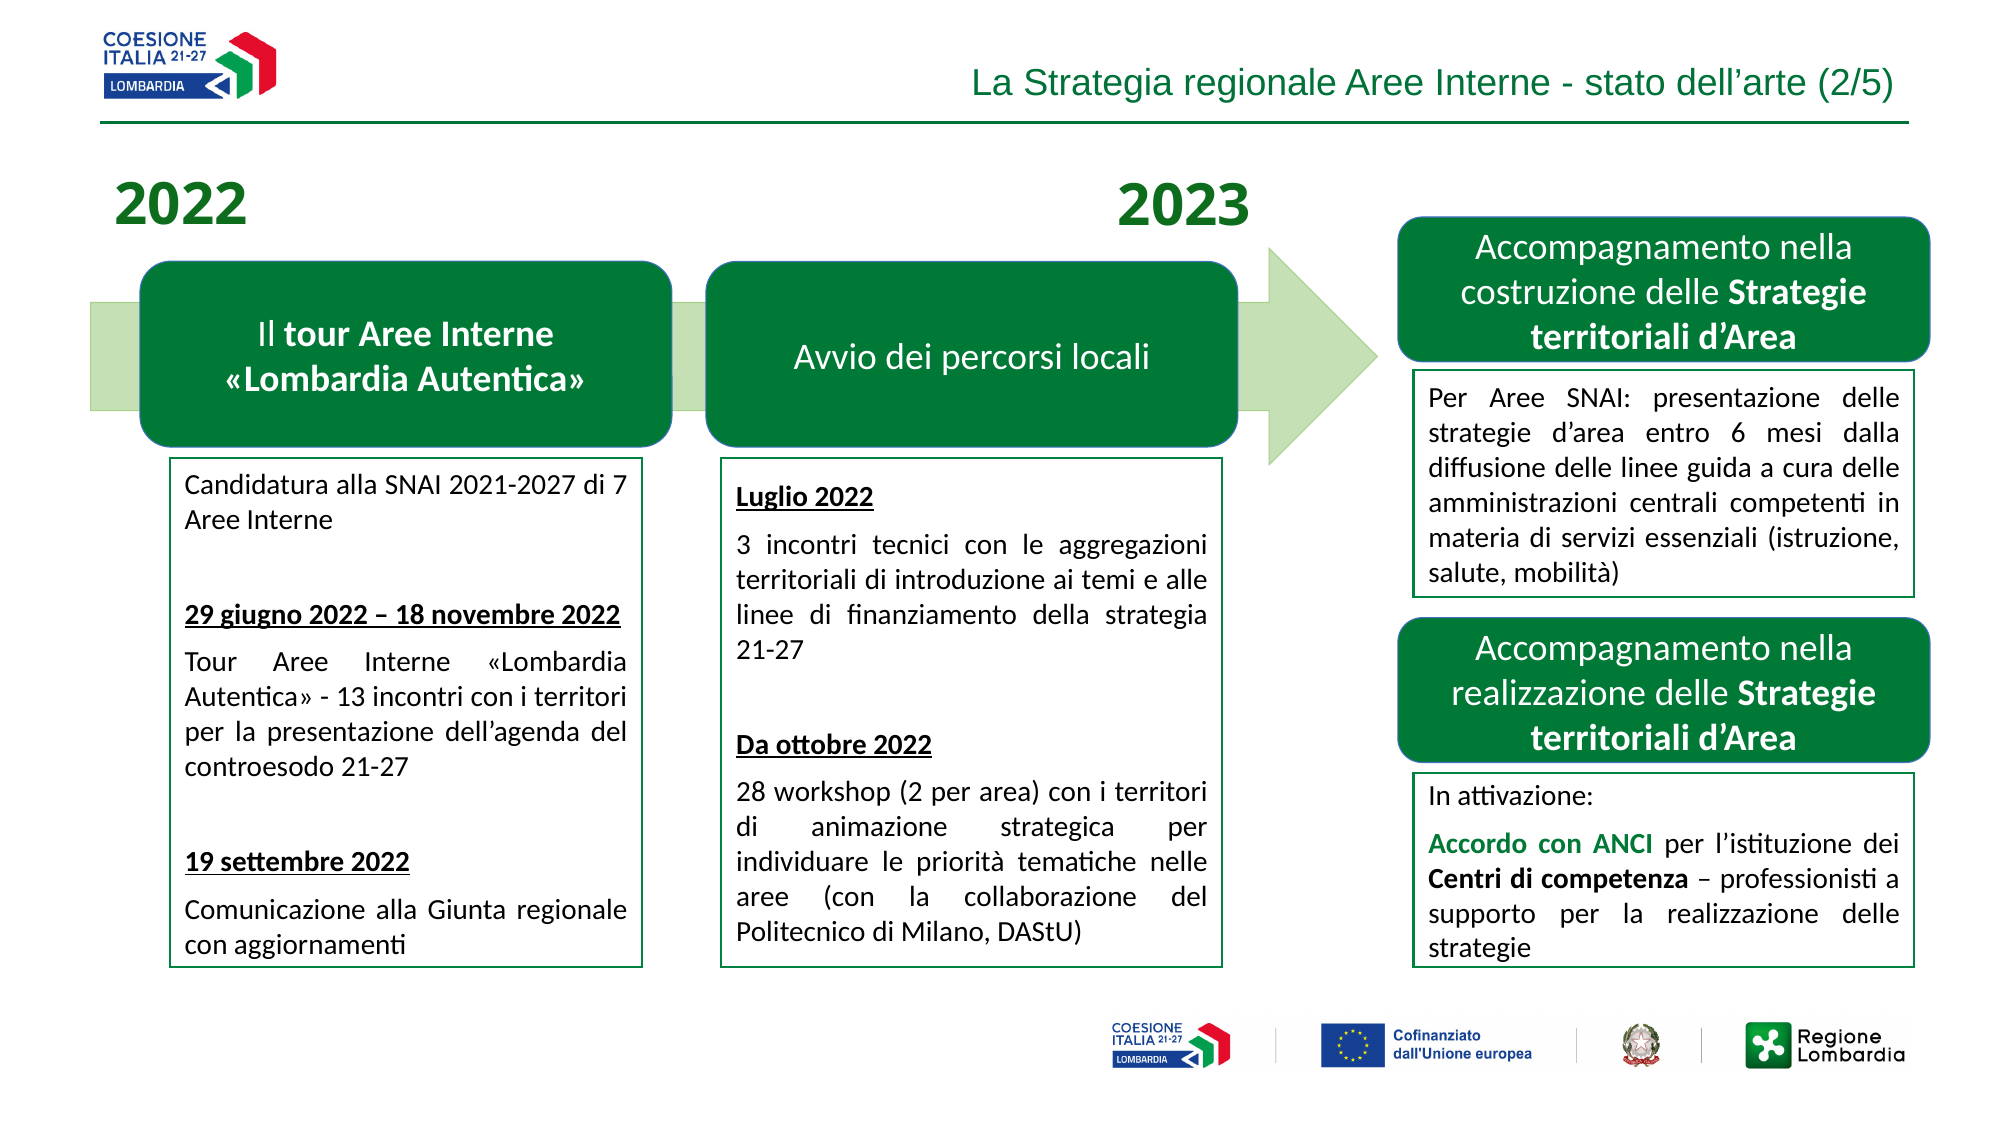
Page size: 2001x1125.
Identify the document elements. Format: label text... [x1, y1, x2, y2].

text_box Avvio dei percorsi locali [705, 260, 1239, 448]
picture [1103, 1012, 1910, 1074]
text_box 2023 [1103, 159, 1283, 245]
picture [90, 16, 291, 115]
text_box 2020 [114, 436, 295, 497]
text_box 2022 [99, 158, 280, 244]
text_box In attivazione: Accordo con ANCI per l’istituzione dei Centri di competenza – professionisti a supporto per la realizzazione delle strategie [1412, 772, 1915, 968]
text_box [1239, 247, 1379, 466]
text_box La Strategia regionale Aree Interne - stato dell’arte (2/5) [774, 50, 1910, 111]
text_box Luglio 2022 3 incontri tecnici con le aggregazioni territoriali di introduzione ai temi e alle linee di finanziamento della strategia 21-27 Da ottobre 2022 28 workshop (2 per area) con i territori di animazione strategica per individuare le priorità tematiche nelle aree (con la collaborazione del Politecnico di Milano, DAStU) [720, 457, 1223, 968]
text_box Il tour Aree Interne «Lombardia Autentica» [139, 260, 673, 448]
text_box Candidatura alla SNAI 2021-2027 di 7 Aree Interne 29 giugno 2022 – 18 novembre 2022 Tour Aree Interne «Lombardia Autentica» - 13 incontri con i territori per la presentazione dell’agenda del controesodo 21-27 19 settembre 2022 Comunicazione alla Giunta regionale con aggiornamenti [169, 457, 643, 968]
text_box [90, 301, 139, 412]
text_box Accompagnamento nella realizzazione delle Strategie territoriali d’Area [1397, 617, 1931, 764]
text_box [673, 301, 705, 412]
text_box Accompagnamento nella costruzione delle Strategie territoriali d’Area [1397, 216, 1931, 363]
text_box Per Aree SNAI: presentazione delle strategie d’area entro 6 mesi dalla diffusione delle linee guida a cura delle amministrazioni centrali competenti in materia di servizi essenziali (istruzione, salute, mobilità) [1412, 369, 1915, 598]
